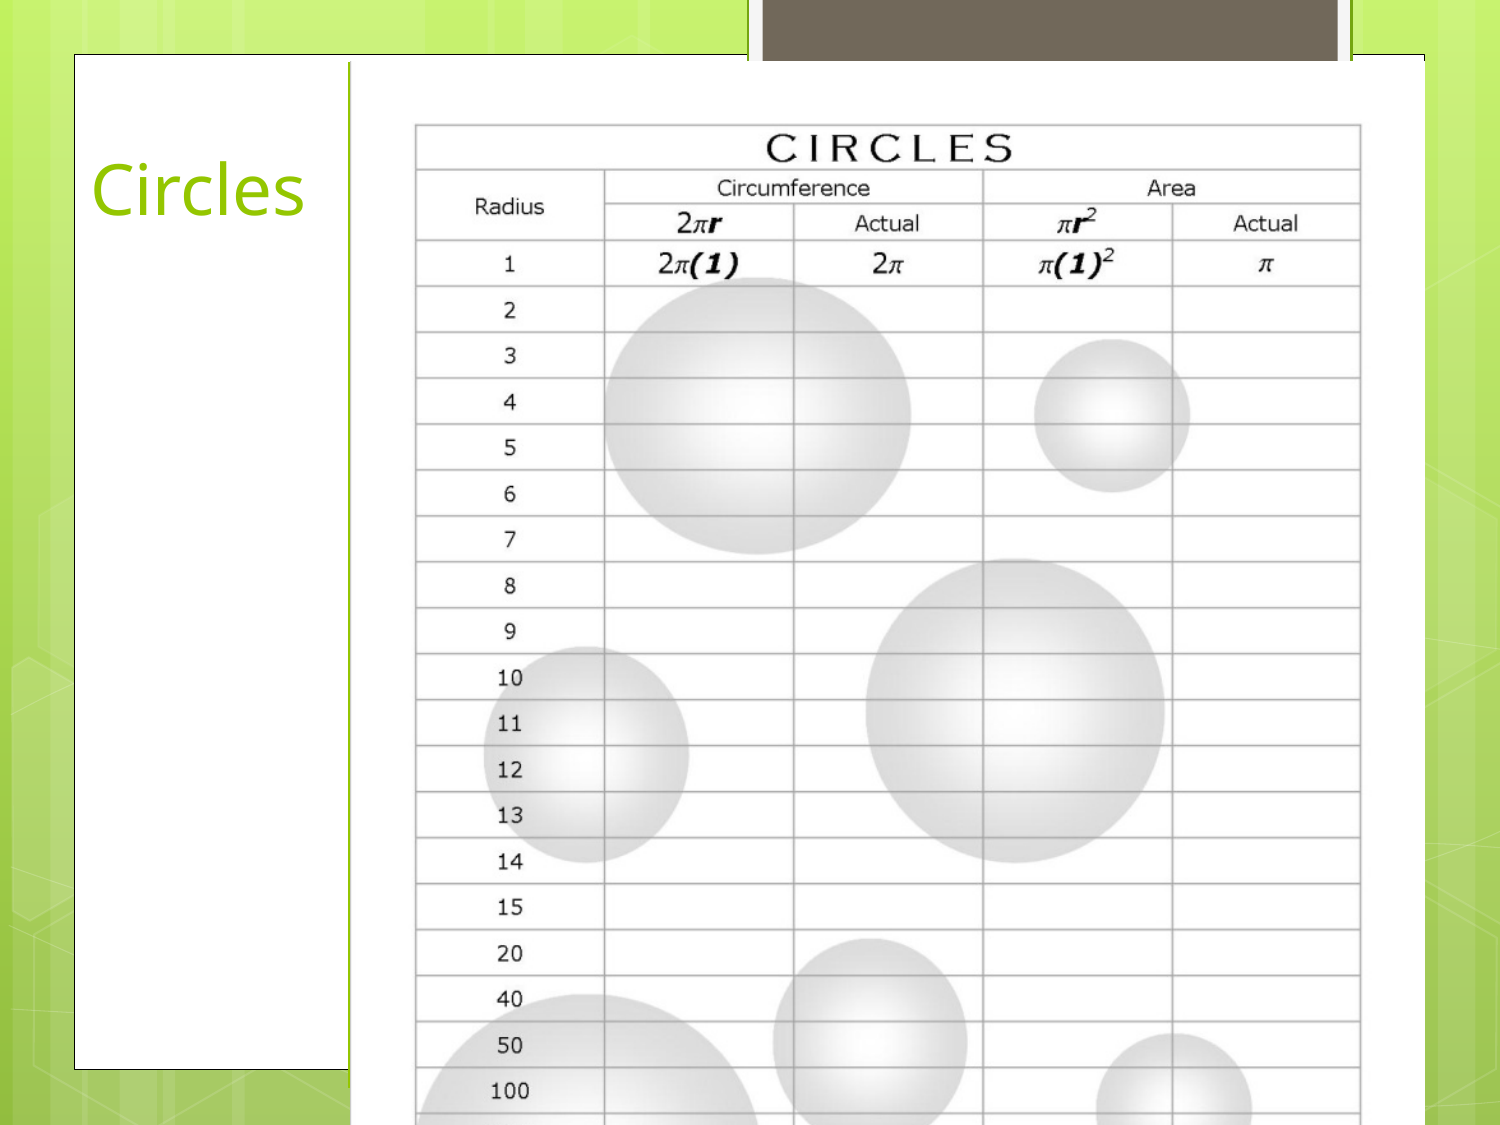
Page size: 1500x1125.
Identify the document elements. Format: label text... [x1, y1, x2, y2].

title Circles [75, 137, 343, 238]
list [349, 61, 1425, 1125]
